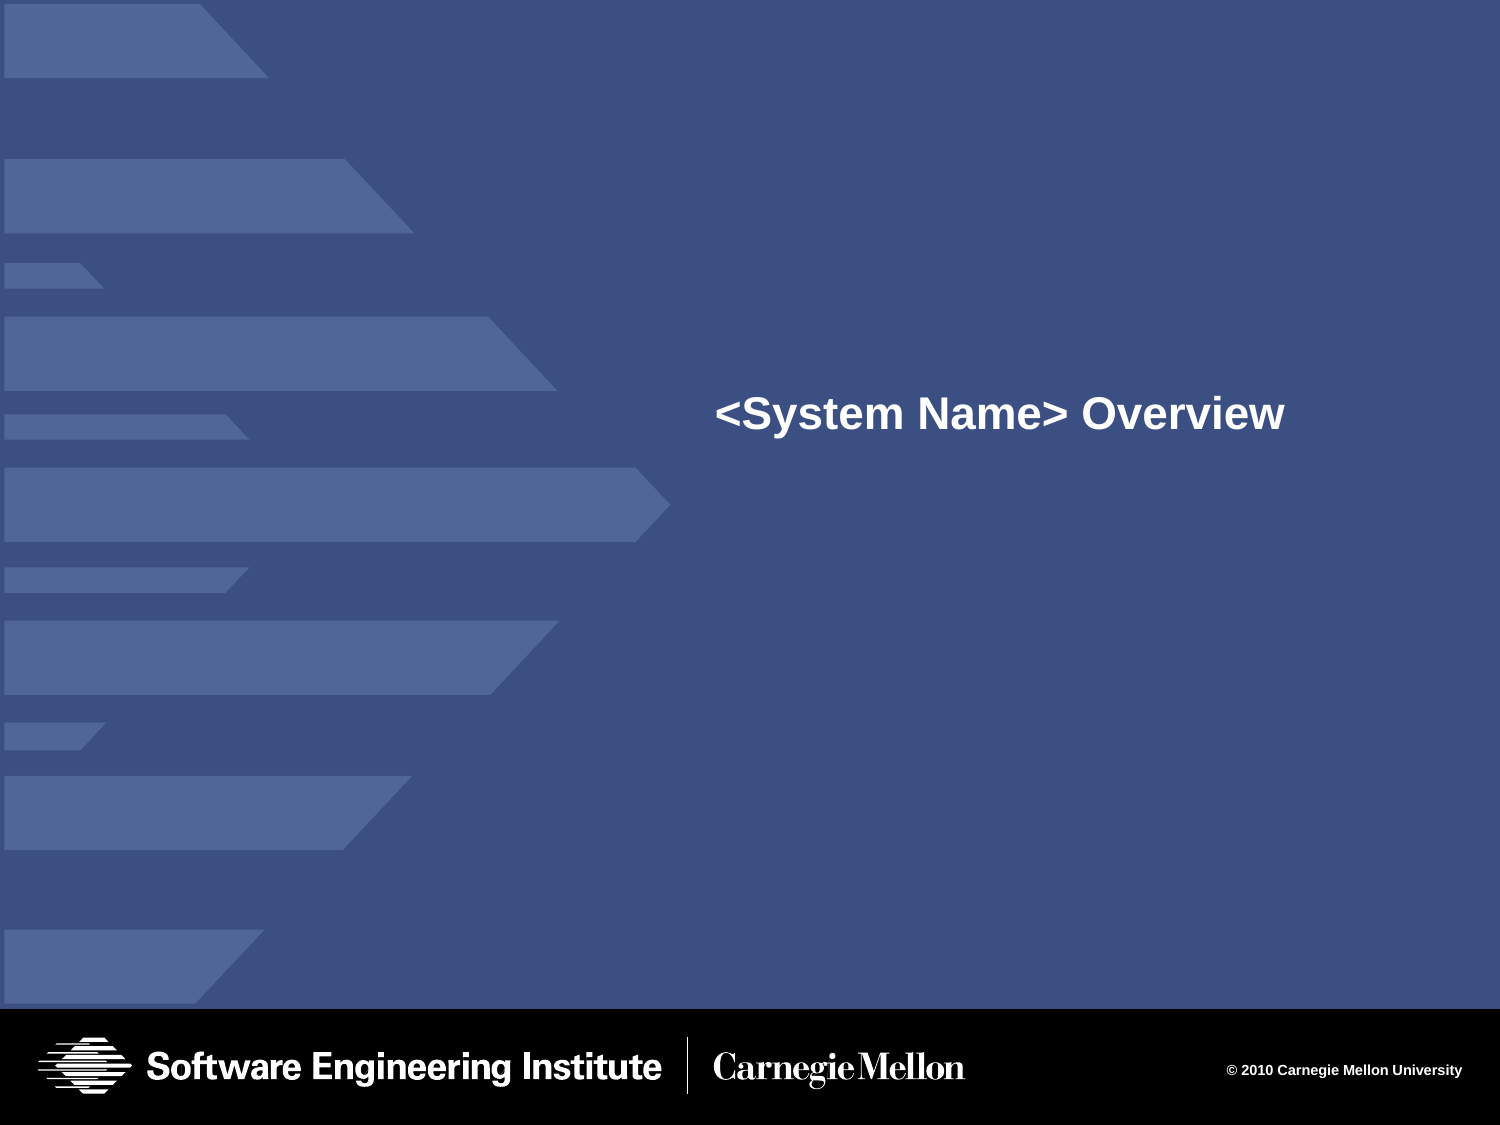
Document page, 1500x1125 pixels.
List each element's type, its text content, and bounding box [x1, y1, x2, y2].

title <System Name> Overview [699, 376, 1401, 448]
